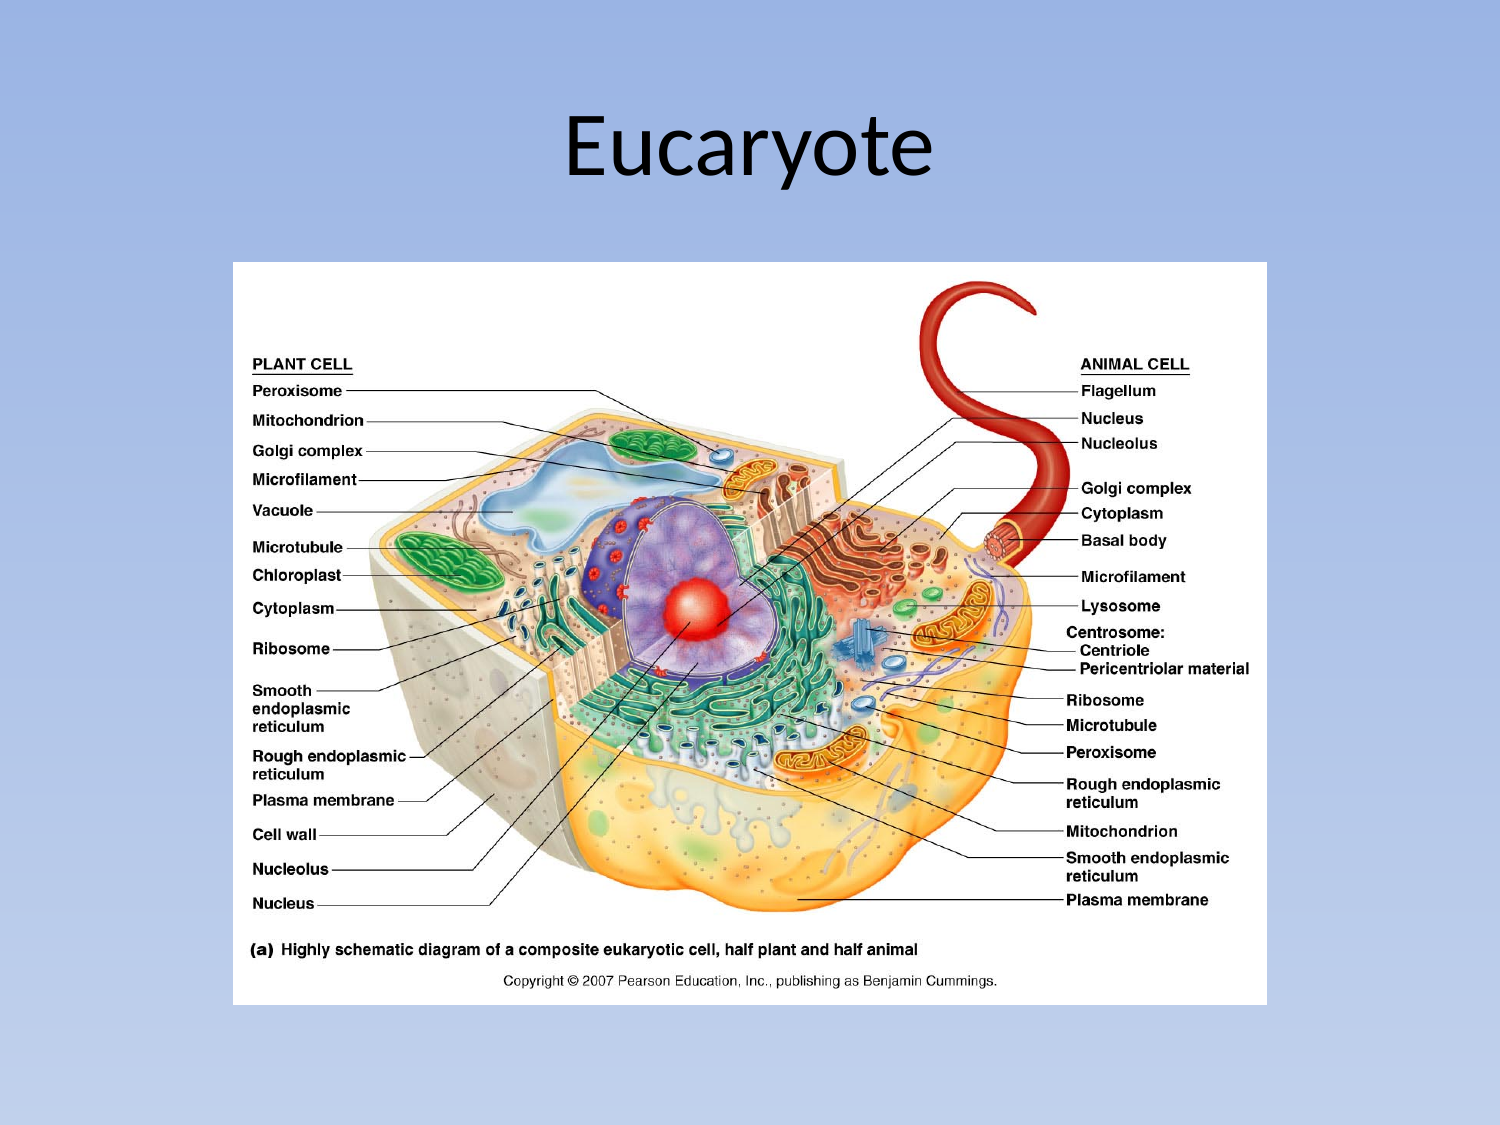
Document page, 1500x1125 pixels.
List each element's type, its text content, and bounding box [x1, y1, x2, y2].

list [233, 262, 1267, 1006]
title Eucaryote [75, 45, 1425, 233]
